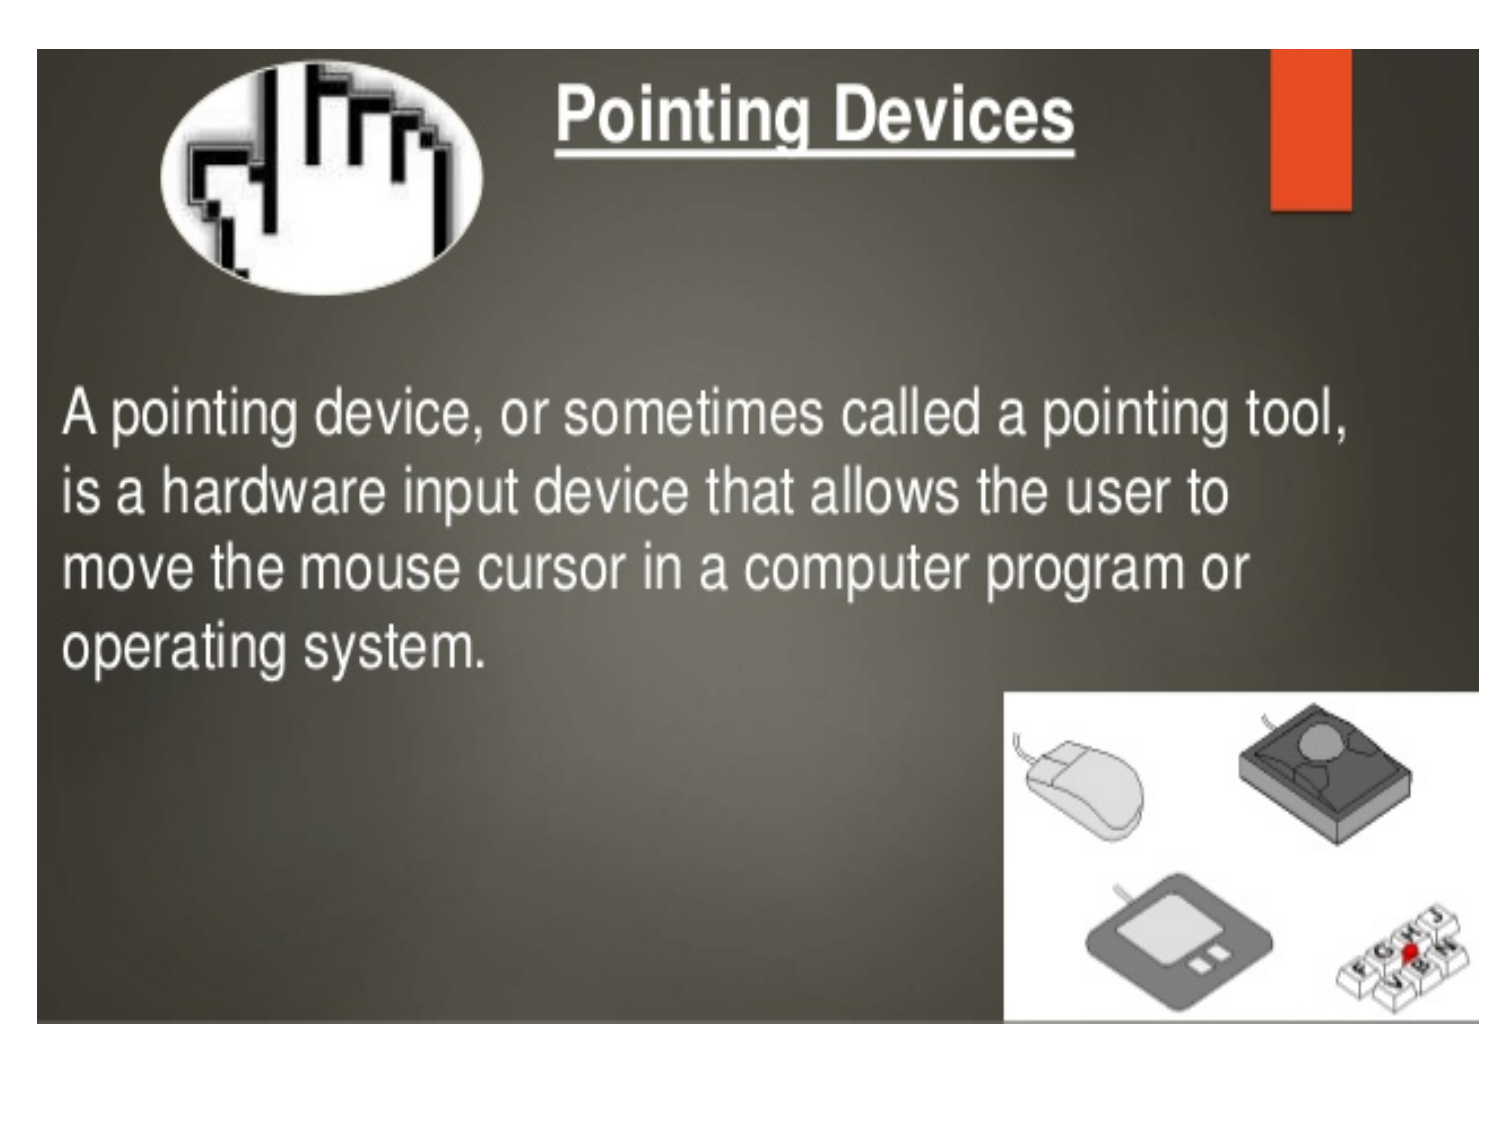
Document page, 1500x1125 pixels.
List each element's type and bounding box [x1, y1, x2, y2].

picture [37, 49, 1479, 1024]
